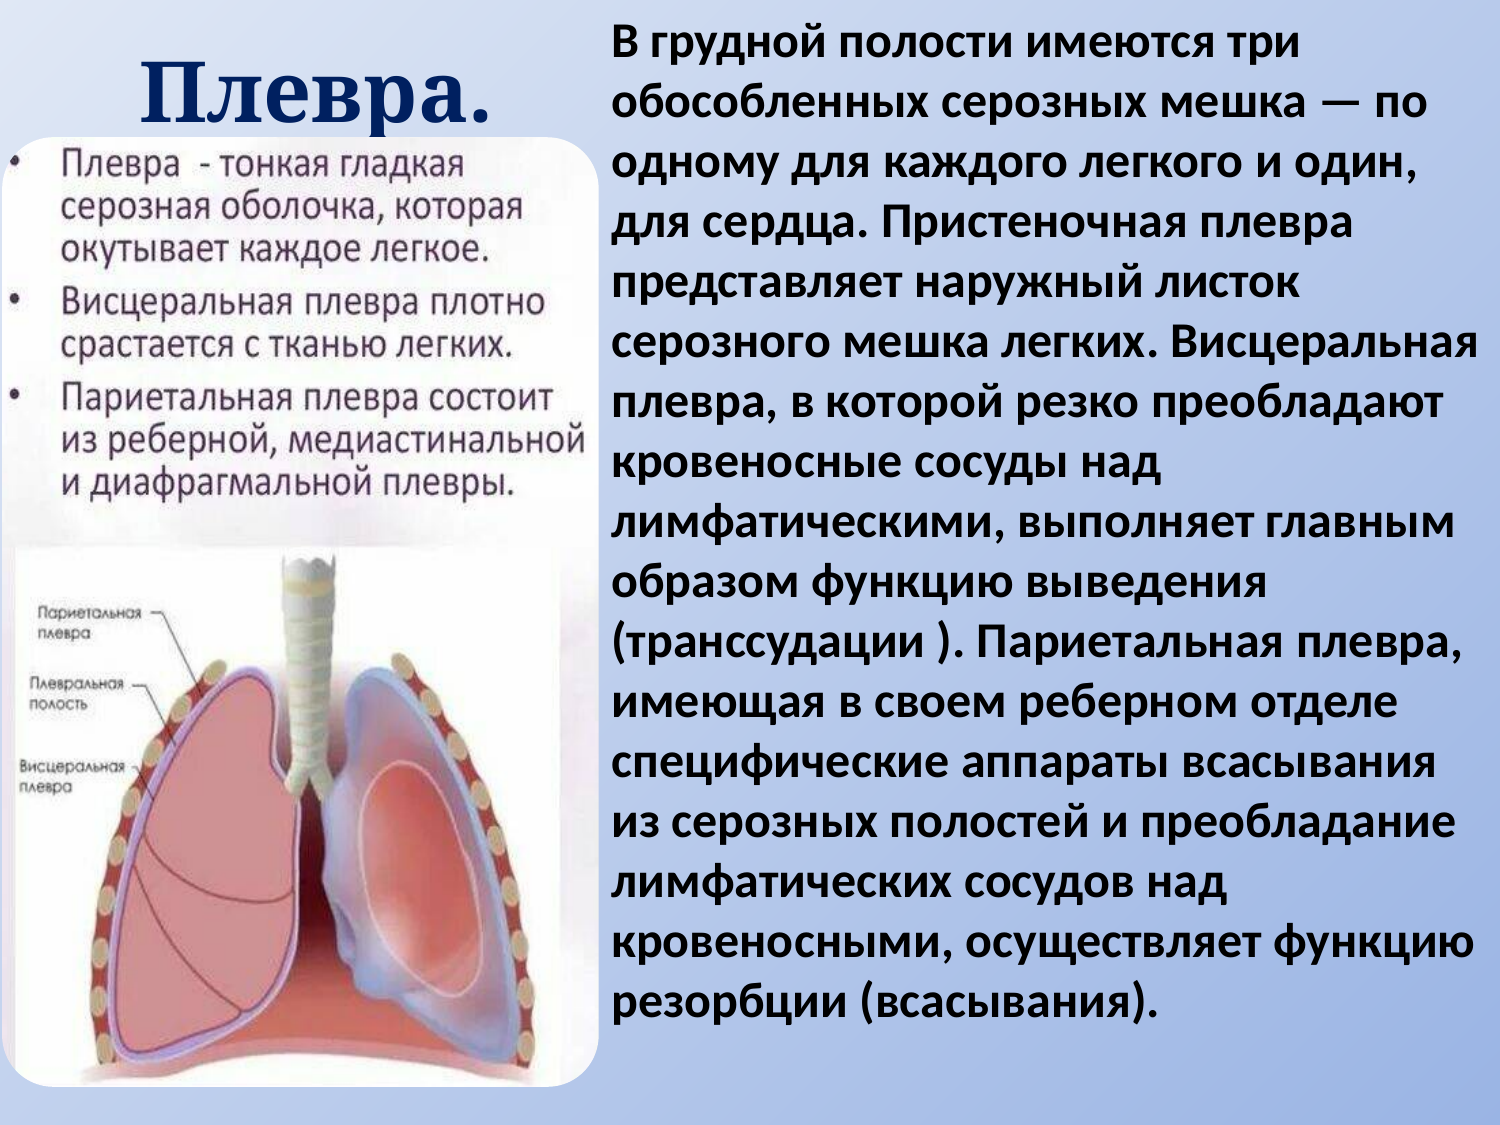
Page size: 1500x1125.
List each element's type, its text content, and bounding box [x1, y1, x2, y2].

list В грудной полости имеются три обособленных серозных мешка — по одному для каждого легкого и один, для сердца. Пристеночная плевра представляет наружный листок серозного мешка легких. Висцеральная плевра, в которой резко преобладают кровеносные сосуды над лимфатическими, выполняет главным образом функцию выведения (транссудации ). Париетальная плевра, имеющая в своем реберном отделе специфические аппараты всасывания из серозных полостей и преобладание лимфатических сосудов над кровеносными, осуществляет функцию резорбции (всасывания). [596, 0, 1500, 950]
title Плевра. [0, 30, 596, 136]
picture [1, 136, 599, 1087]
